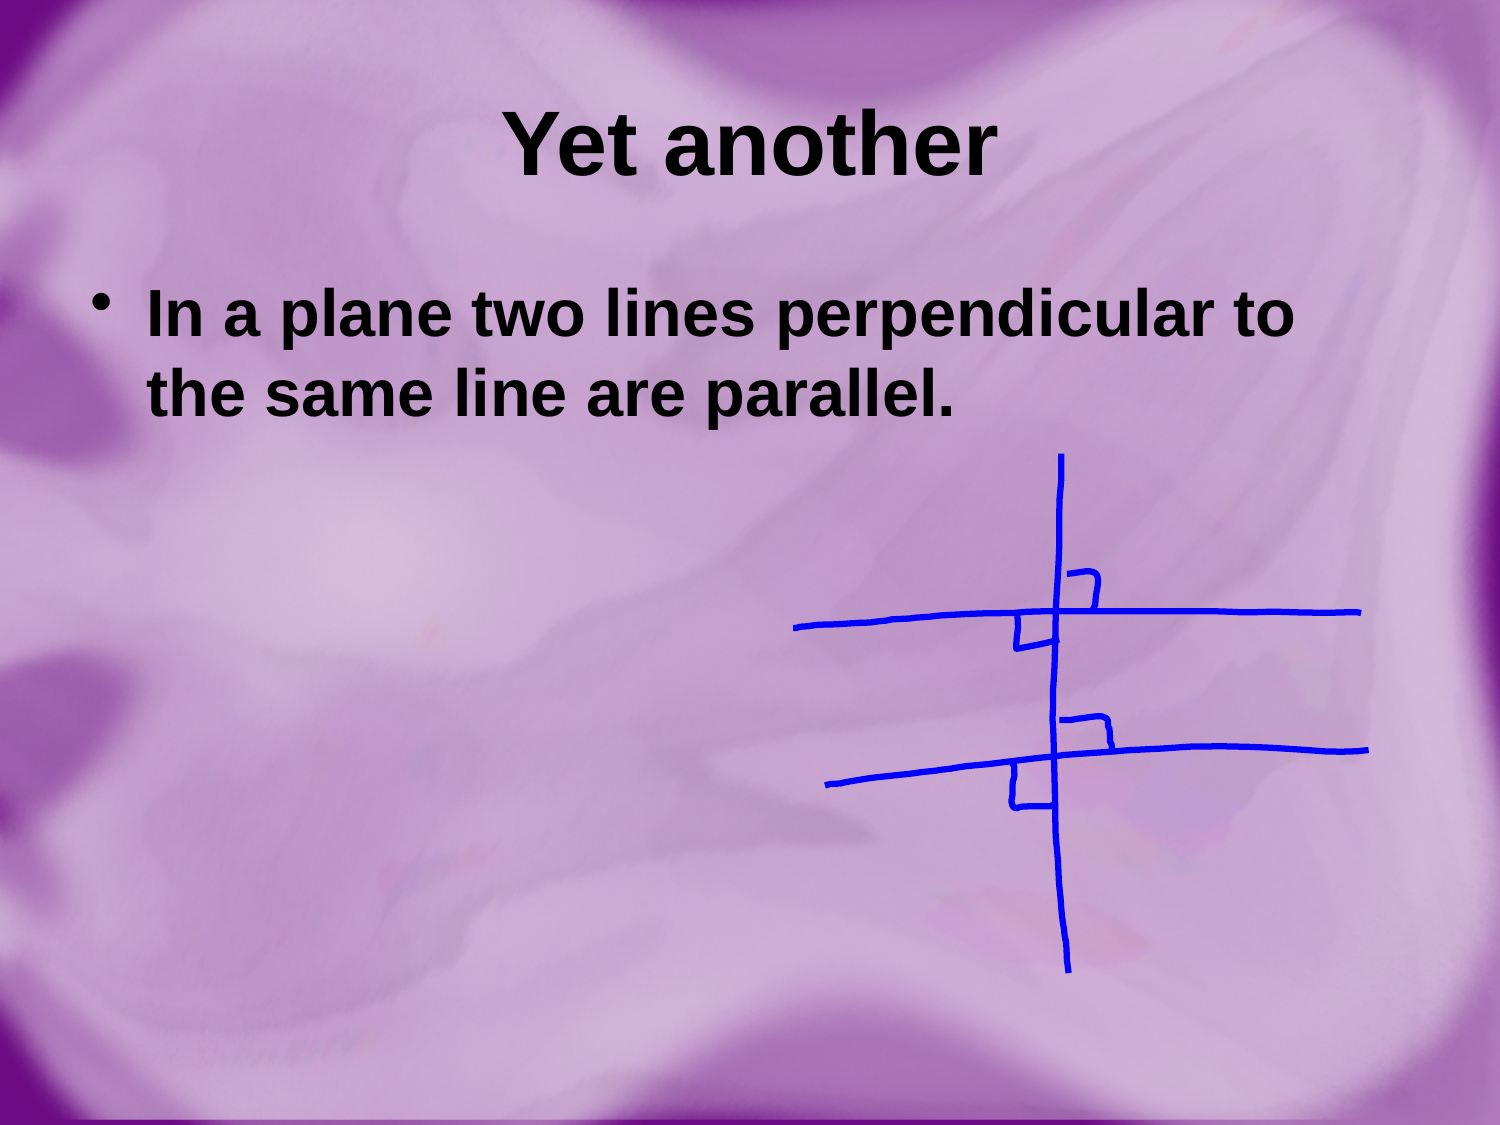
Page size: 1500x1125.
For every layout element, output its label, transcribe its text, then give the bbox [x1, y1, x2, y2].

text_box [1066, 570, 1099, 610]
text_box [1066, 745, 1369, 770]
picture [0, 0, 1500, 1125]
title Yet another [74, 44, 1426, 233]
list In a plane two lines perpendicular to the same line are parallel. [74, 262, 1426, 1006]
text_box [1010, 763, 1056, 809]
text_box [1051, 453, 1070, 974]
text_box [824, 755, 1053, 787]
text_box [1059, 715, 1113, 752]
text_box [1064, 610, 1362, 621]
text_box [793, 610, 1055, 629]
text_box [1015, 614, 1060, 650]
